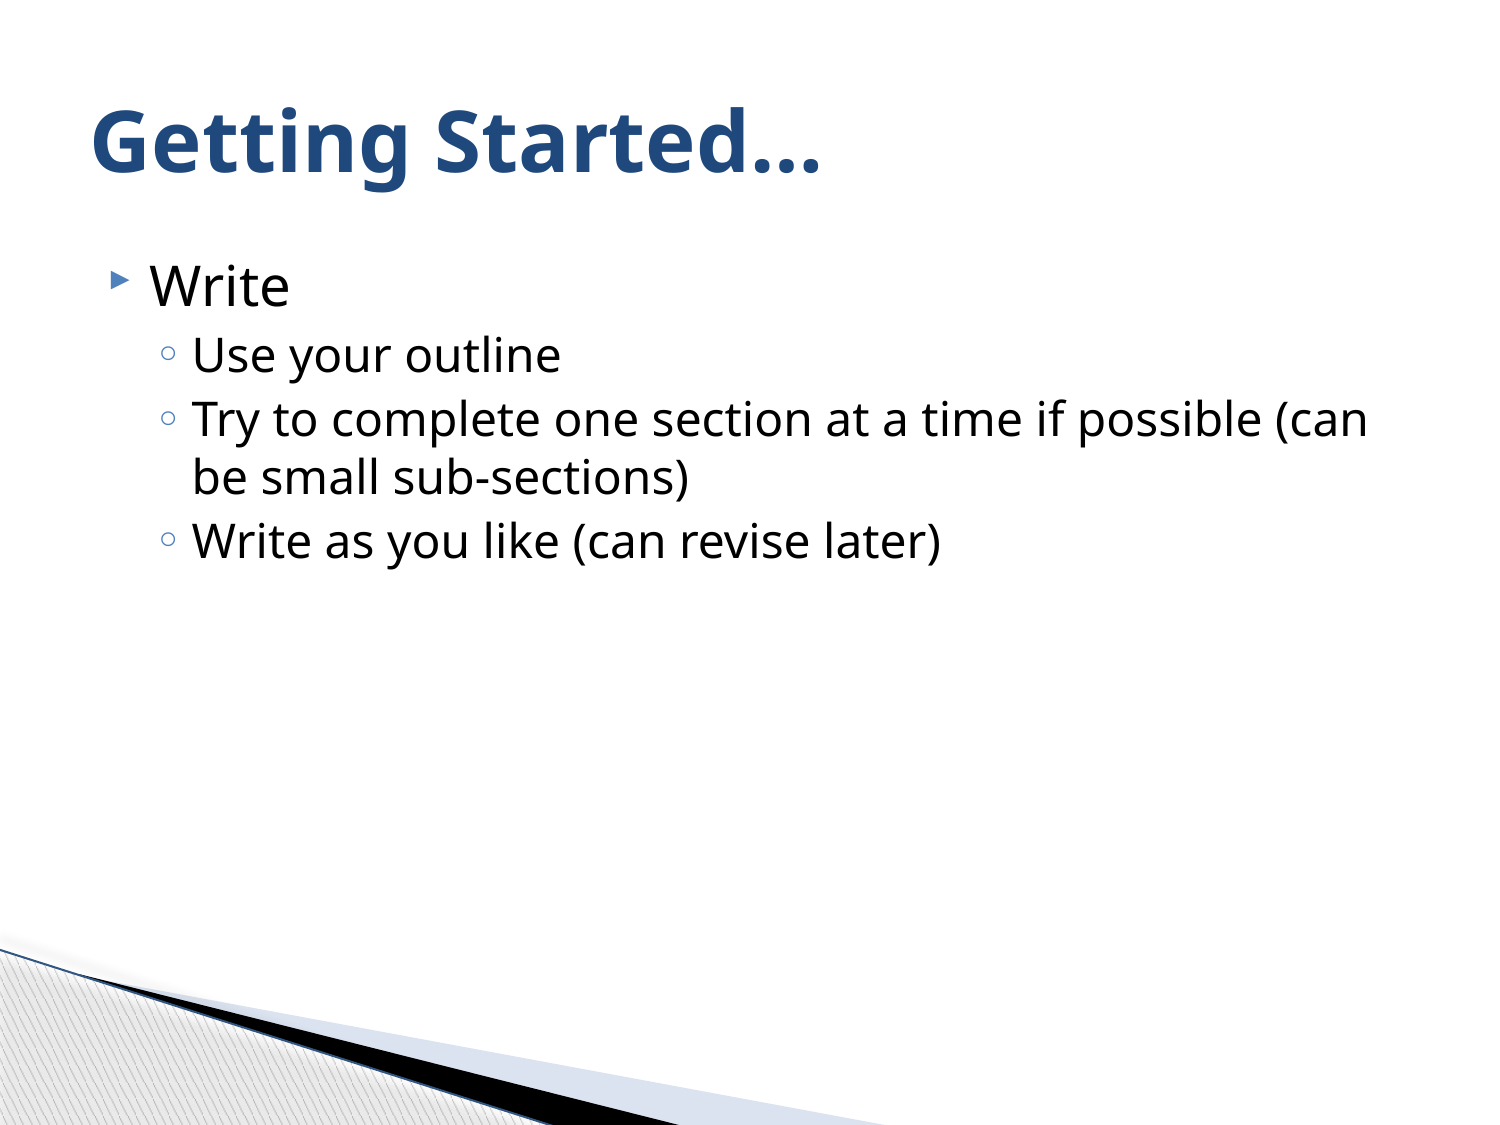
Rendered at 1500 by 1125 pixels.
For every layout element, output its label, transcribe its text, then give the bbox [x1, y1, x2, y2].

list Write Use your outline Try to complete one section at a time if possible (can be small sub-sections) Write as you like (can revise later) [75, 243, 1425, 986]
title Getting Started… [75, 45, 1425, 233]
